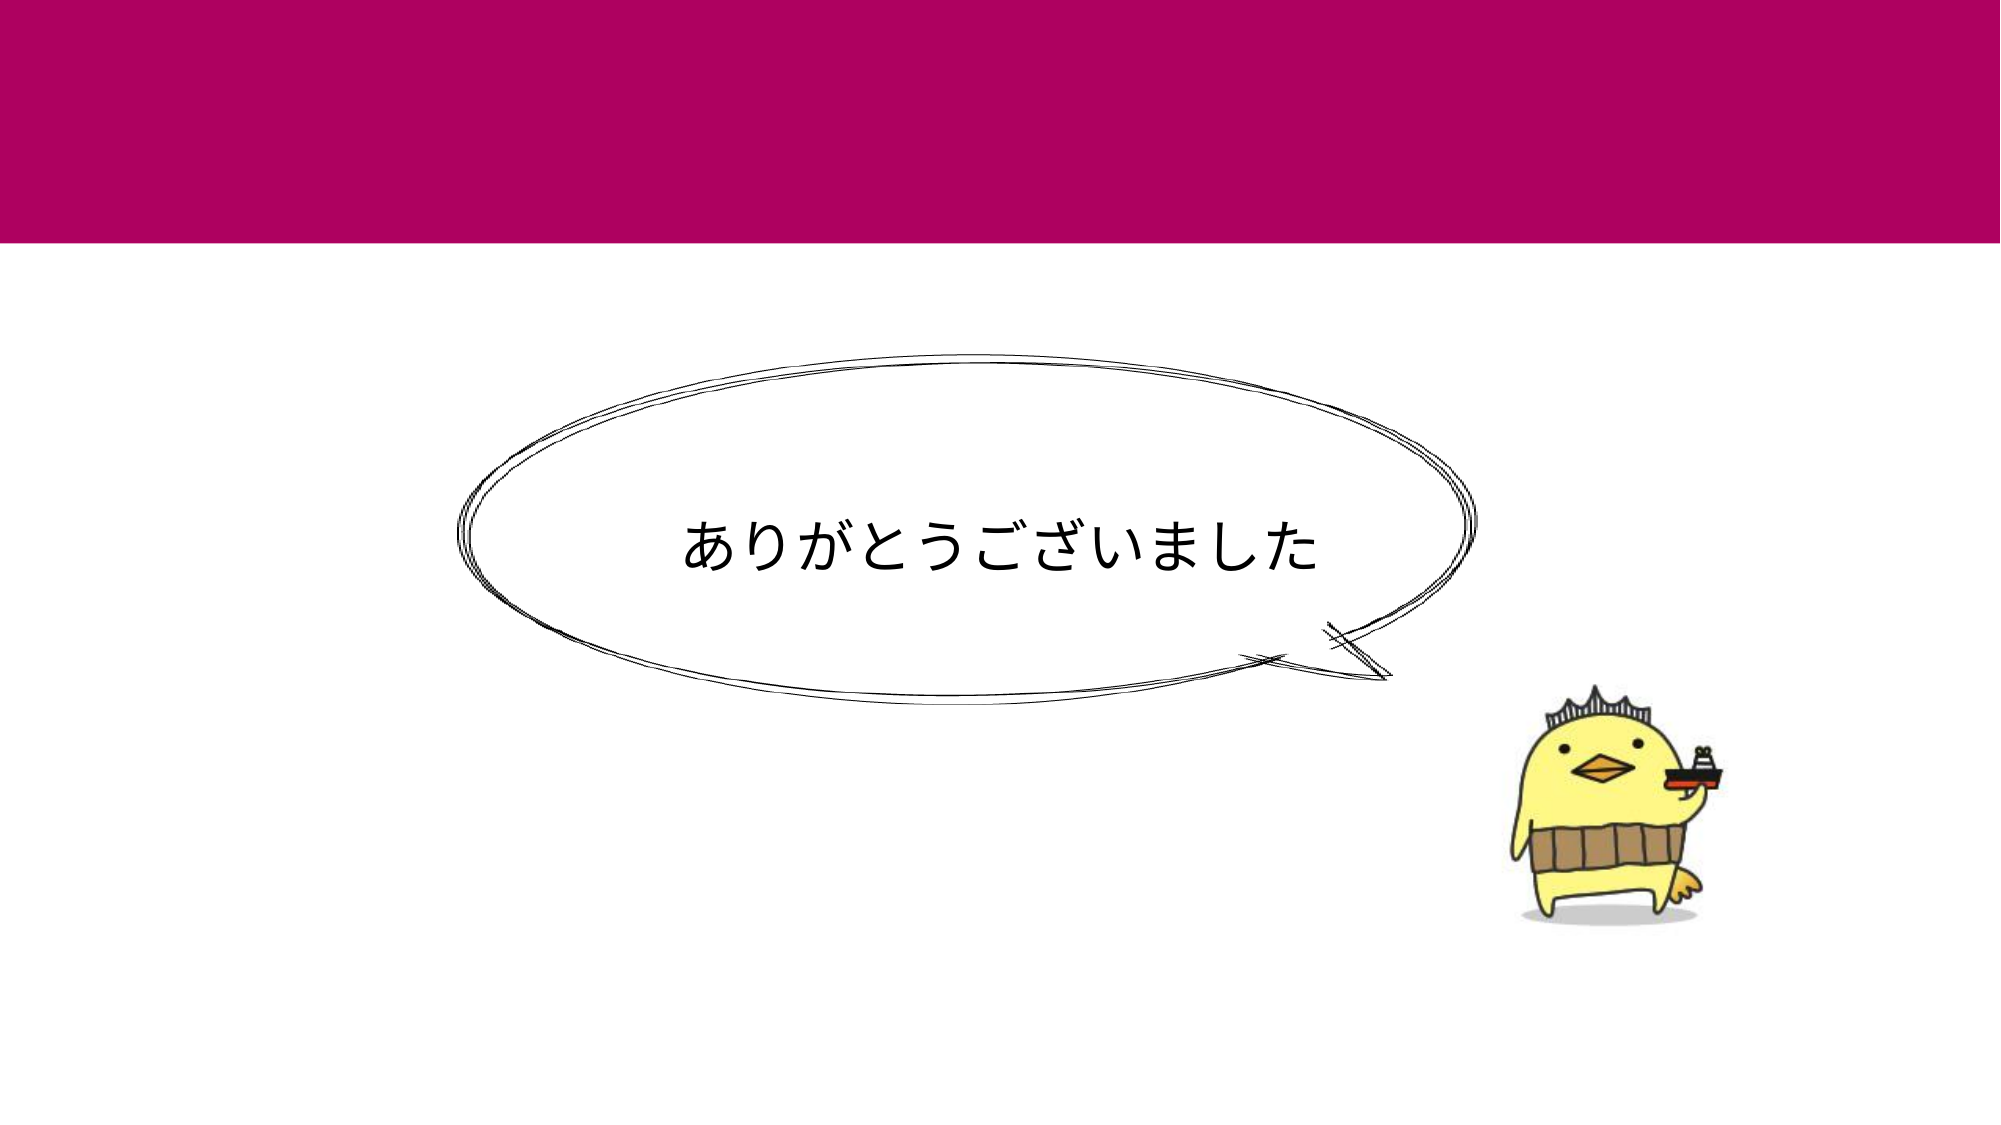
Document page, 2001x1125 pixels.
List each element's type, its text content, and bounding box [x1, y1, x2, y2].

text_box ありがとうございました [343, 313, 1657, 777]
title [0, 0, 2000, 244]
picture [456, 354, 1744, 939]
